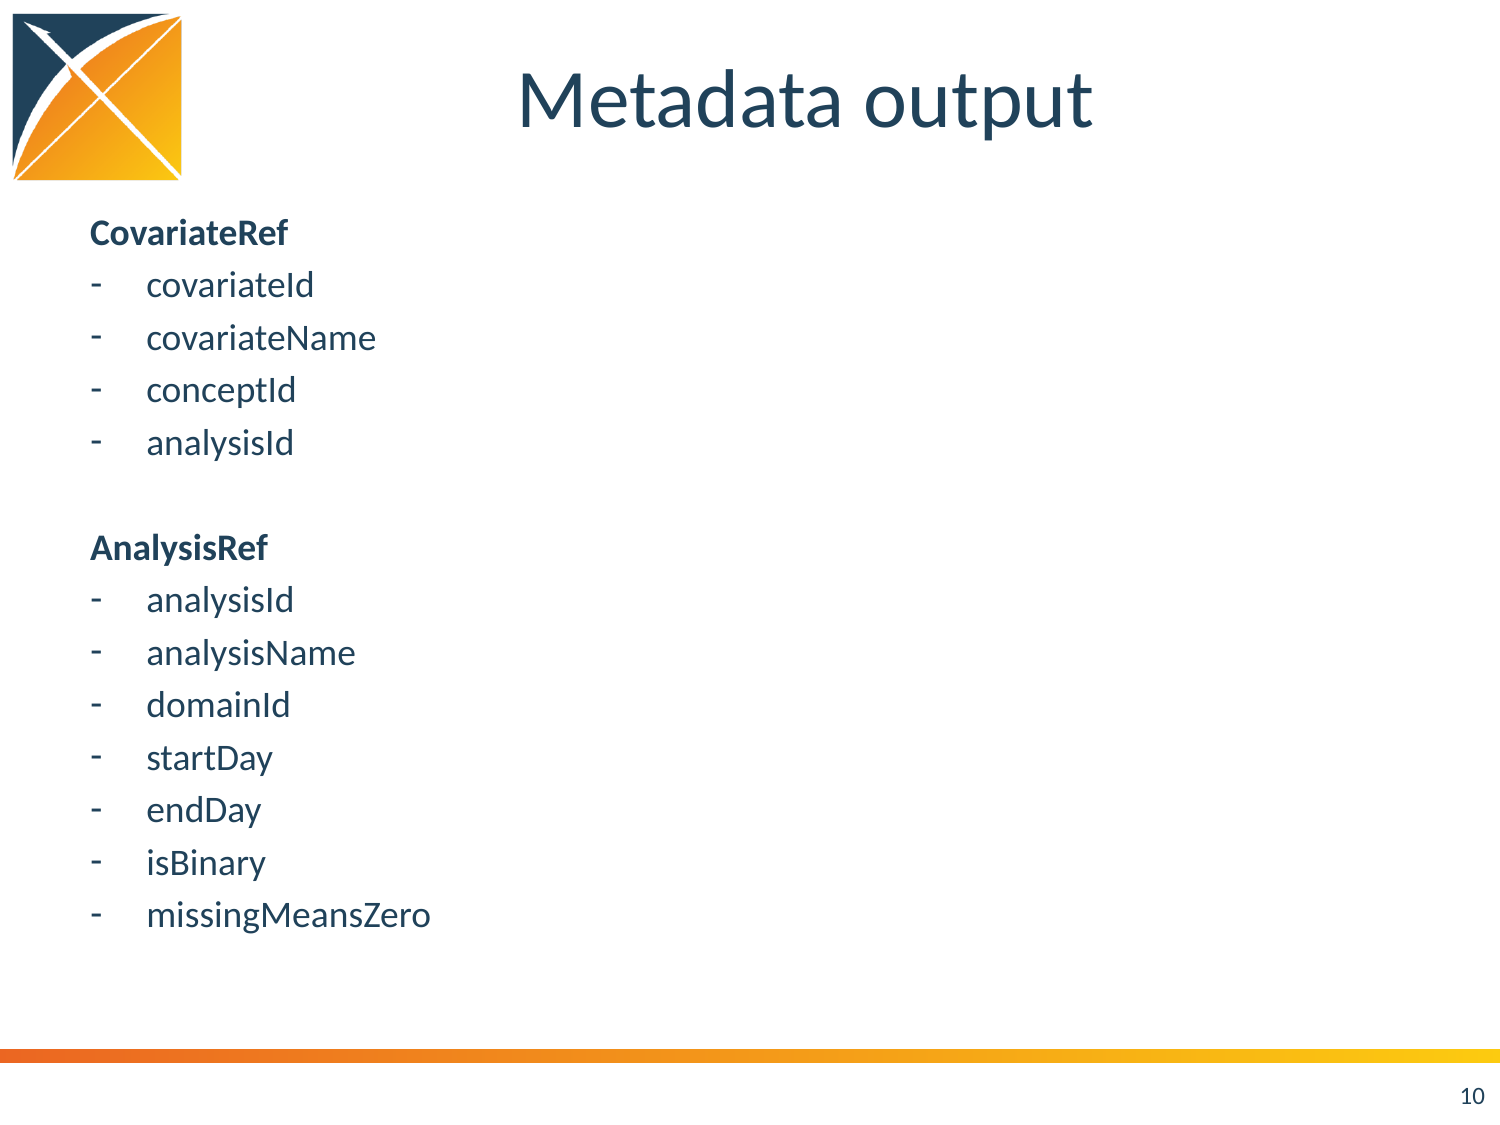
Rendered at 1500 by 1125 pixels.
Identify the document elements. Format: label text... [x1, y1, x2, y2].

list CovariateRef covariateId covariateName conceptId analysisId AnalysisRef analysisId analysisName domainId startDay endDay isBinary missingMeansZero [75, 200, 1425, 1005]
picture [0, 0, 206, 200]
slide_number 10 [1149, 1065, 1500, 1125]
title Metadata output [187, 24, 1425, 163]
